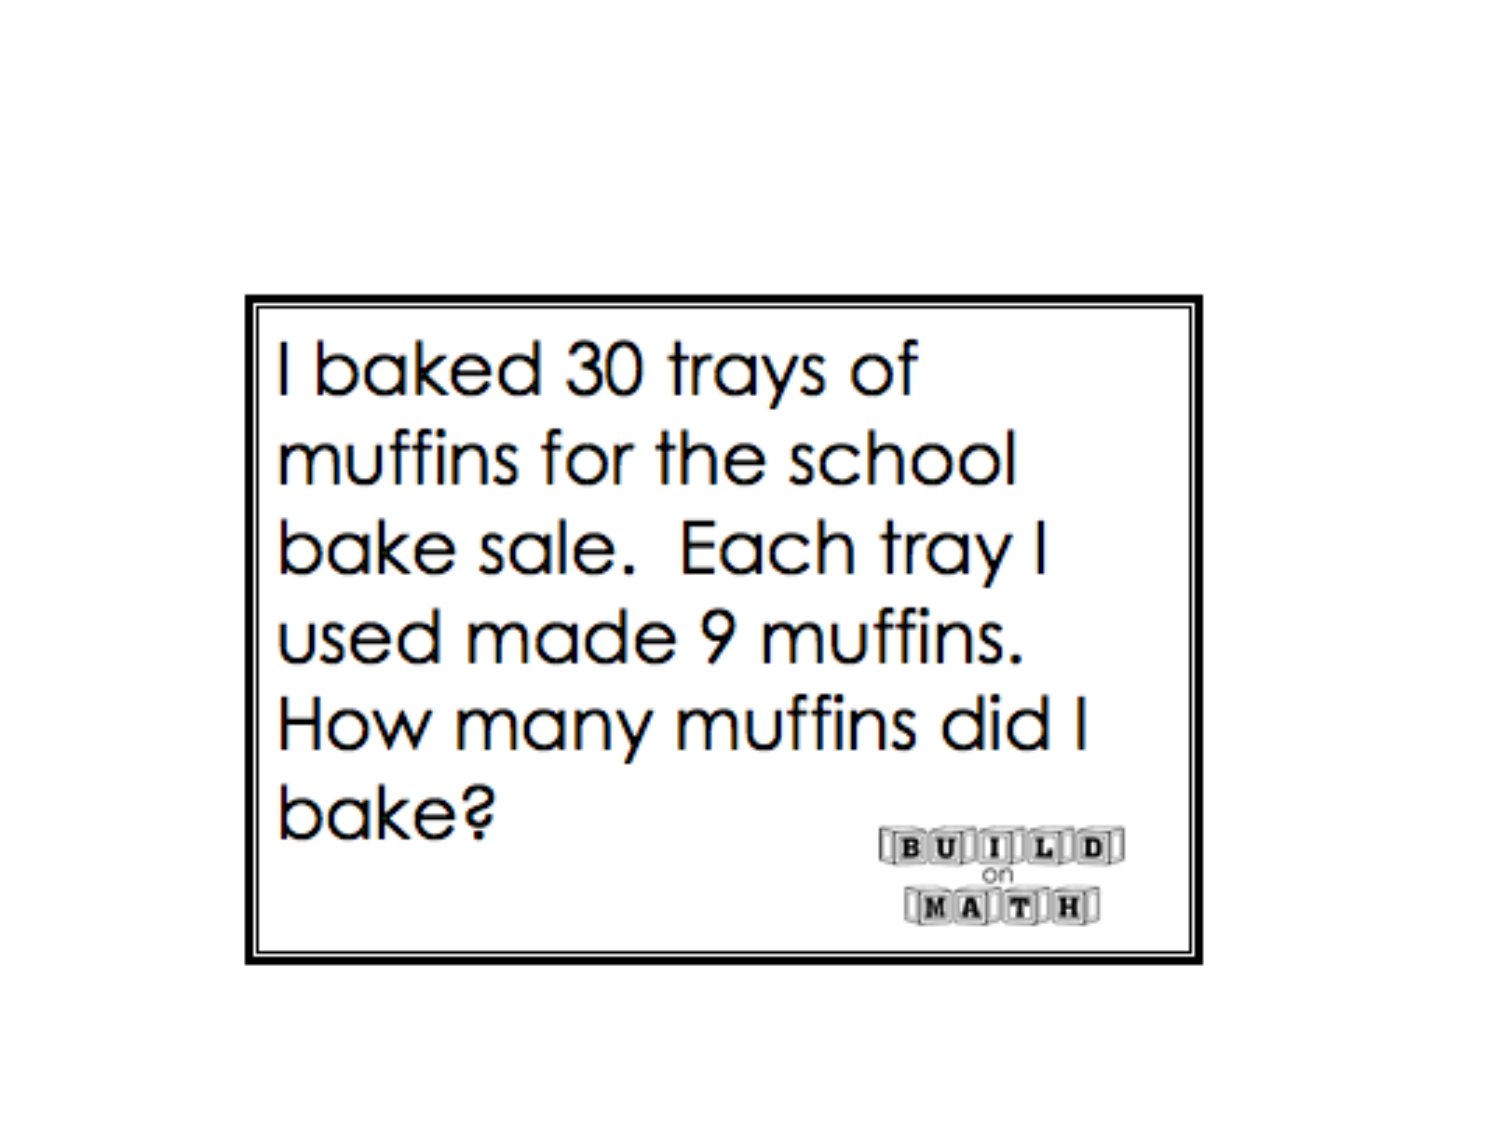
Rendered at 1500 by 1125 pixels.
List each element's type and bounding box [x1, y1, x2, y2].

list [74, 262, 1426, 1006]
